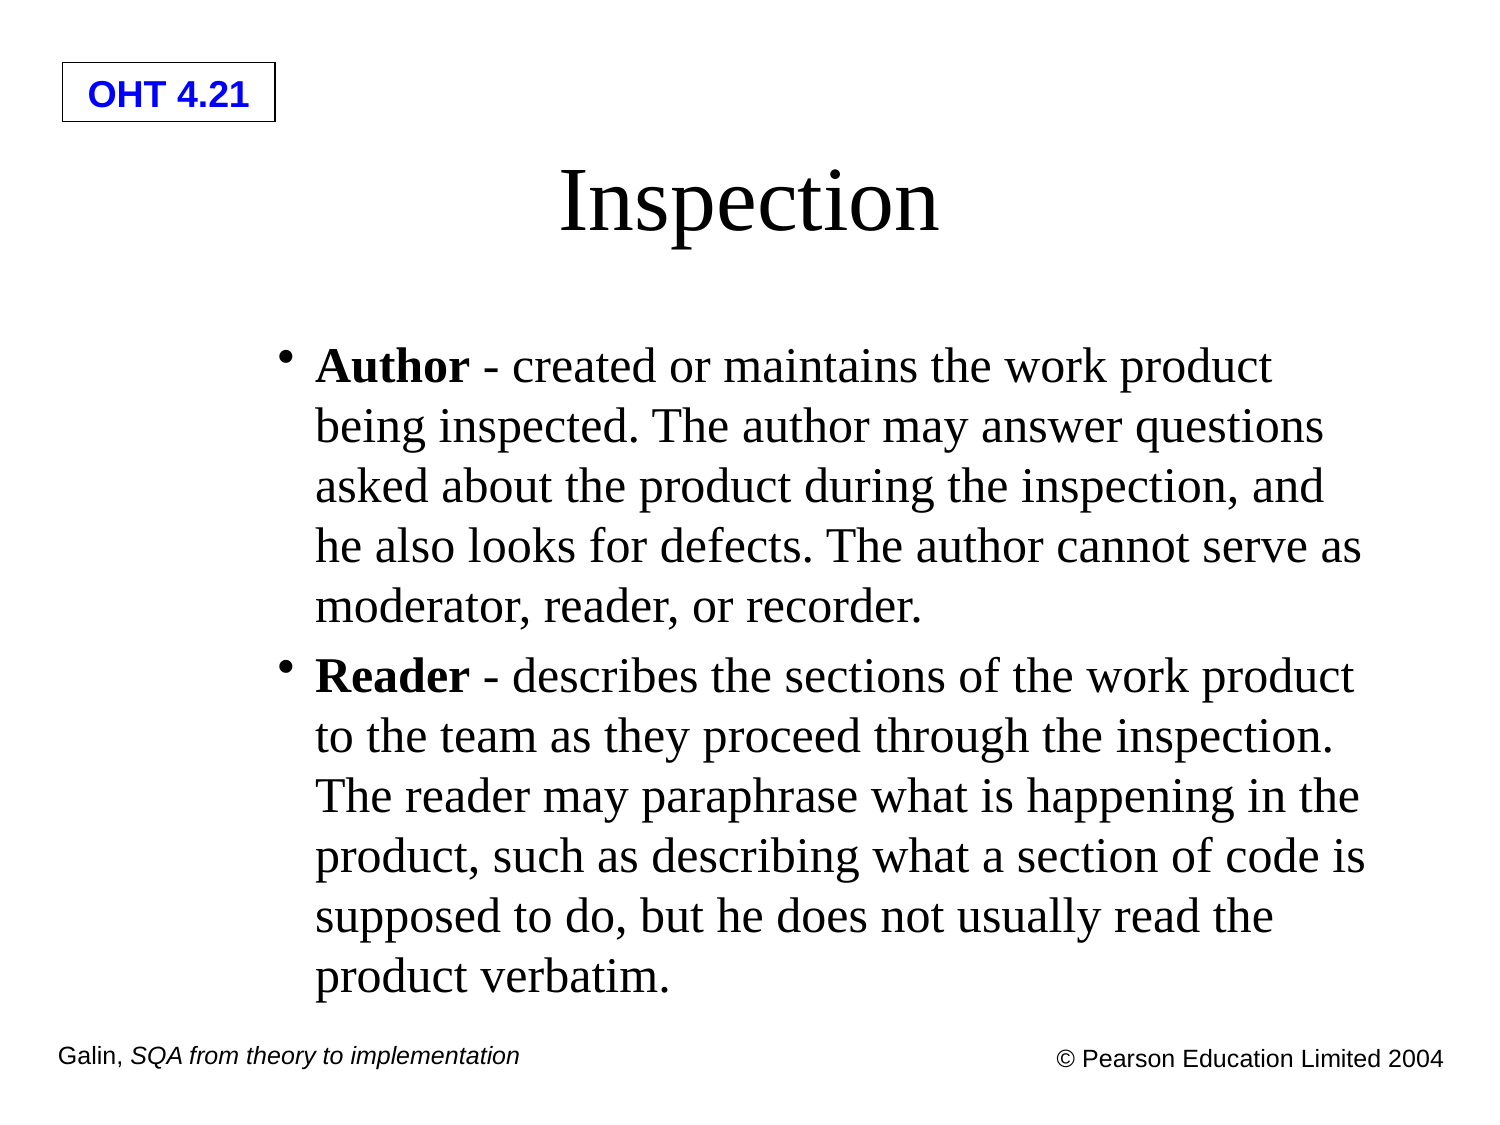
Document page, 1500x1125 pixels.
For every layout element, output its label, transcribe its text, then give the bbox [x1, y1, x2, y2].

list Author - created or maintains the work product being inspected. The author may answer questions asked about the product during the inspection, and he also looks for defects. The author cannot serve as moderator, reader, or recorder. Reader - describes the sections of the work product to the team as they proceed through the inspection. The reader may paraphrase what is happening in the product, such as describing what a section of code is supposed to do, but he does not usually read the product verbatim. [112, 324, 1388, 1001]
title Inspection [112, 99, 1388, 288]
